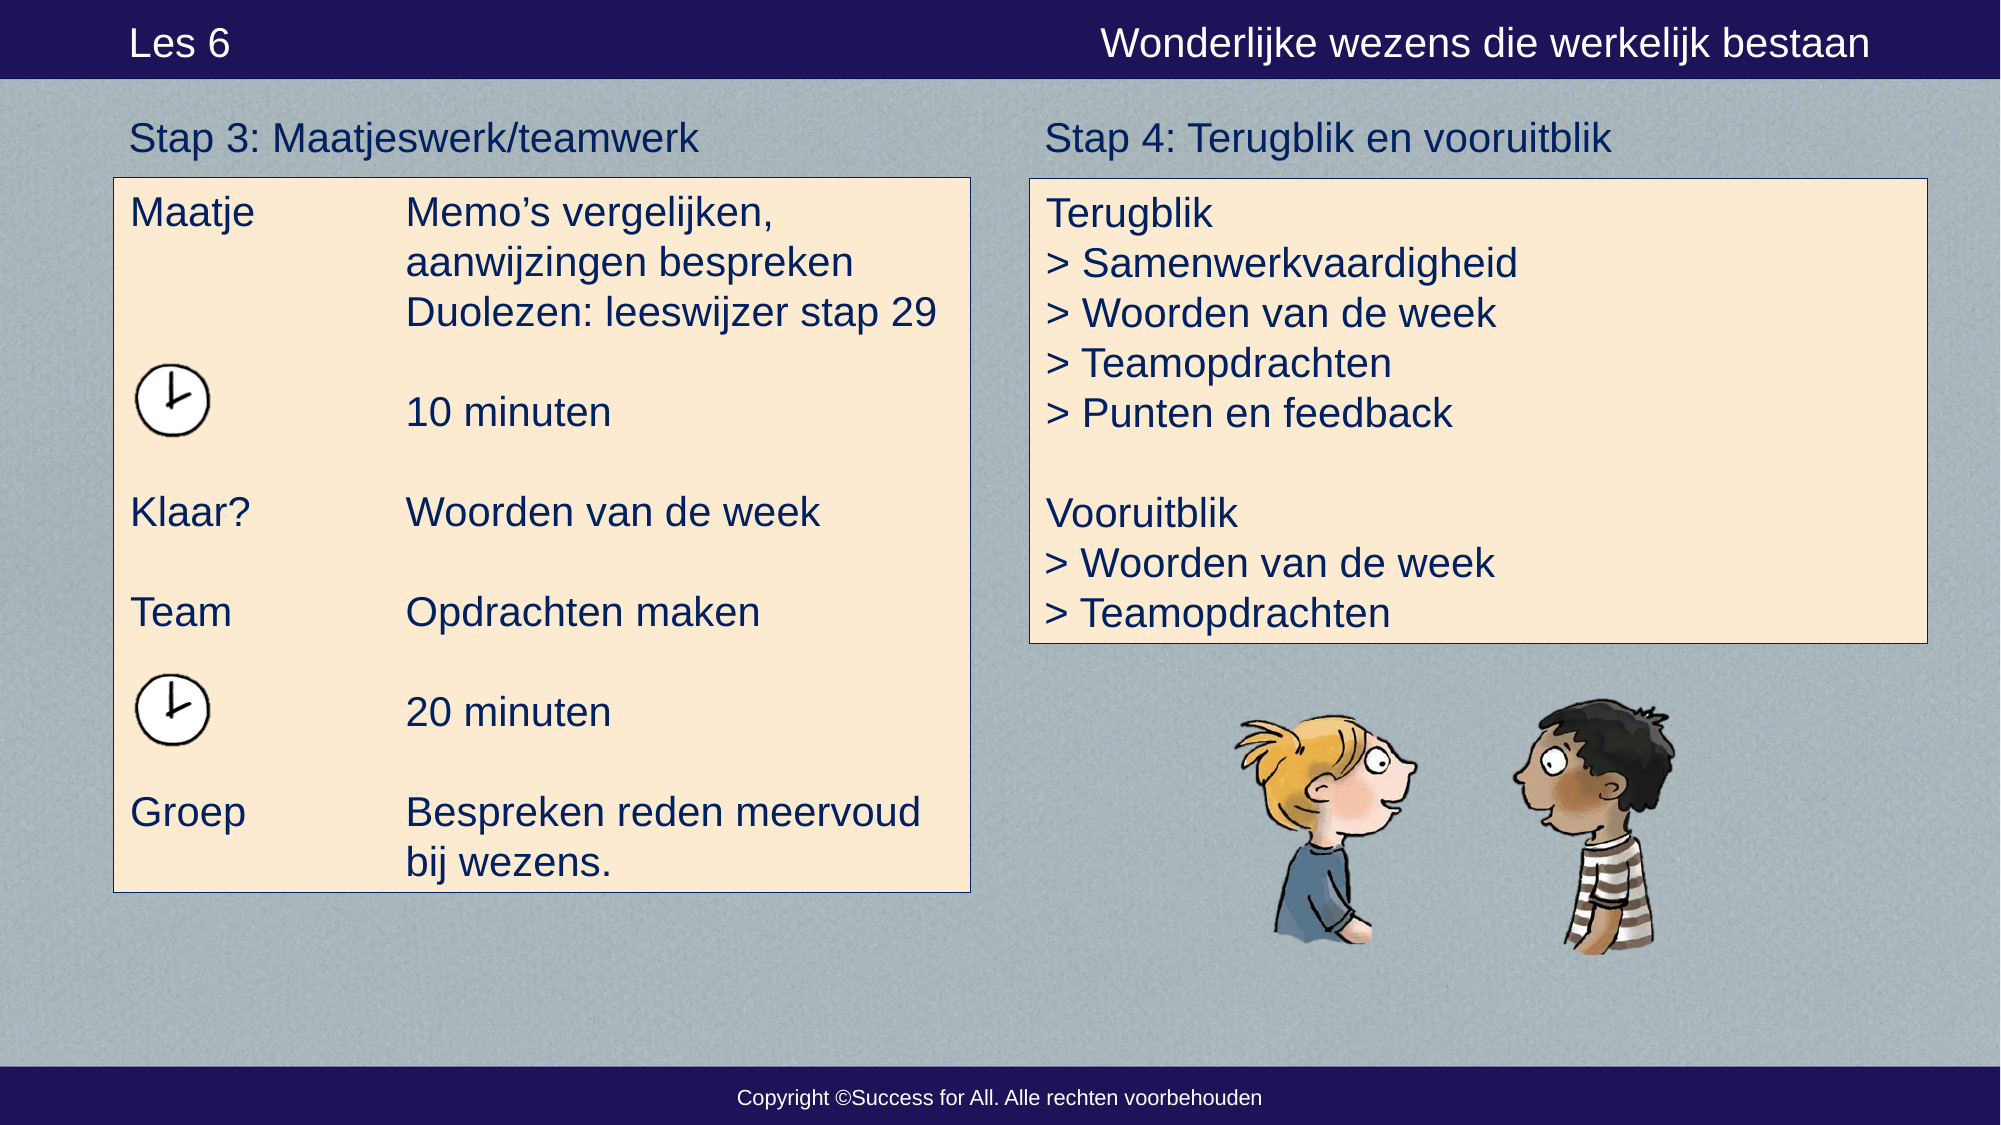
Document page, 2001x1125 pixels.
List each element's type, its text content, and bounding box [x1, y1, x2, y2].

text_box Maatje Memo’s vergelijken, aanwijzingen bespreken Duolezen: leeswijzer stap 29 10 minuten Klaar? Woorden van de week Team Opdrachten maken 20 minuten Groep Bespreken reden meervoud bij wezens. [113, 177, 971, 893]
text_box Wonderlijke wezens die werkelijk bestaan [999, 8, 1886, 73]
text_box Terugblik > Samenwerkvaardigheid > Woorden van de week > Teamopdrachten > Punten en feedback Vooruitblik > Woorden van de week > Teamopdrachten [1029, 178, 1928, 644]
picture [0, 0, 2001, 1125]
text_box Les 6 [114, 8, 354, 73]
text_box Stap 4: Terugblik en vooruitblik [1029, 103, 1822, 169]
text_box Copyright ©Success for All. Alle rechten voorbehouden [0, 1076, 2000, 1125]
text_box Stap 3: Maatjeswerk/teamwerk [114, 103, 907, 169]
